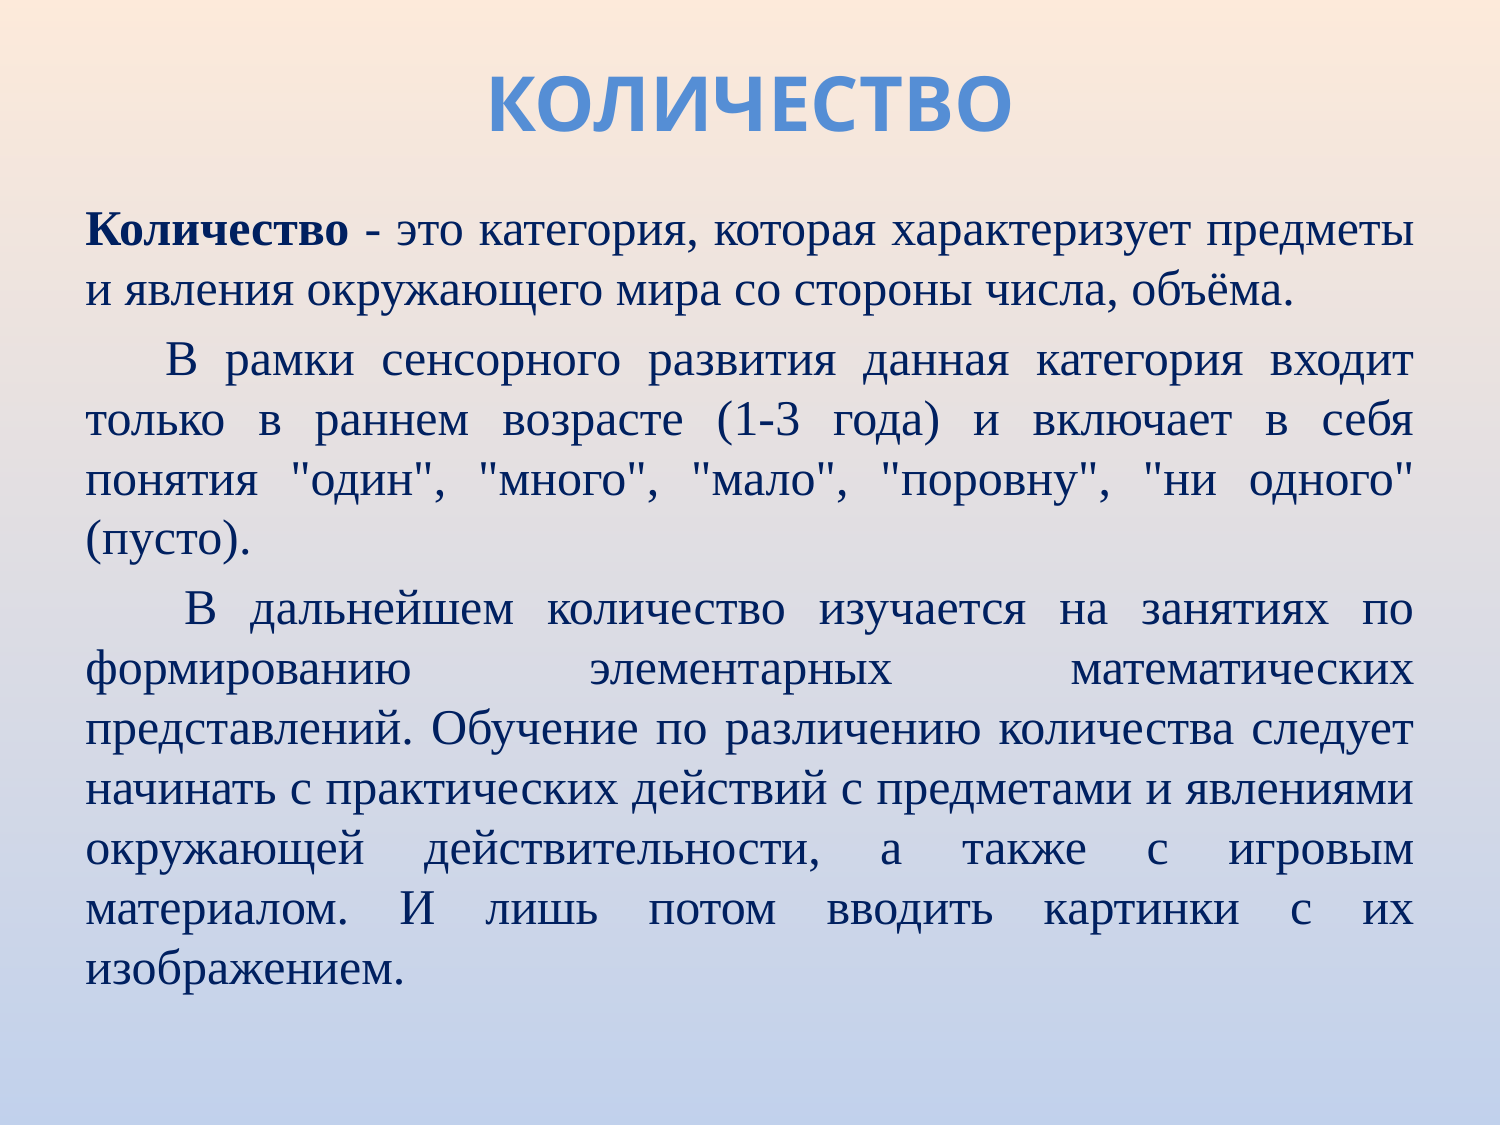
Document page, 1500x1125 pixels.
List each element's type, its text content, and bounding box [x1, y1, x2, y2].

title КОЛИЧЕСТВО [112, 46, 1388, 187]
subtitle Количество - это категория, которая характеризует предметы и явления окружающего мира со стороны числа, объёма. В рамки сенсорного развития данная категория входит только в раннем возрасте (1-3 года) и включает в себя понятия "один", "много", "мало", "поровну", "ни одного" (пусто). В дальнейшем количество изучается на занятиях по формированию элементарных математических представлений. Обучение по различению количества следует начинать с практических действий с предметами и явлениями окружающей действительности, а также с игровым материалом. И лишь потом вводить картинки с их изображением. [70, 187, 1430, 1067]
